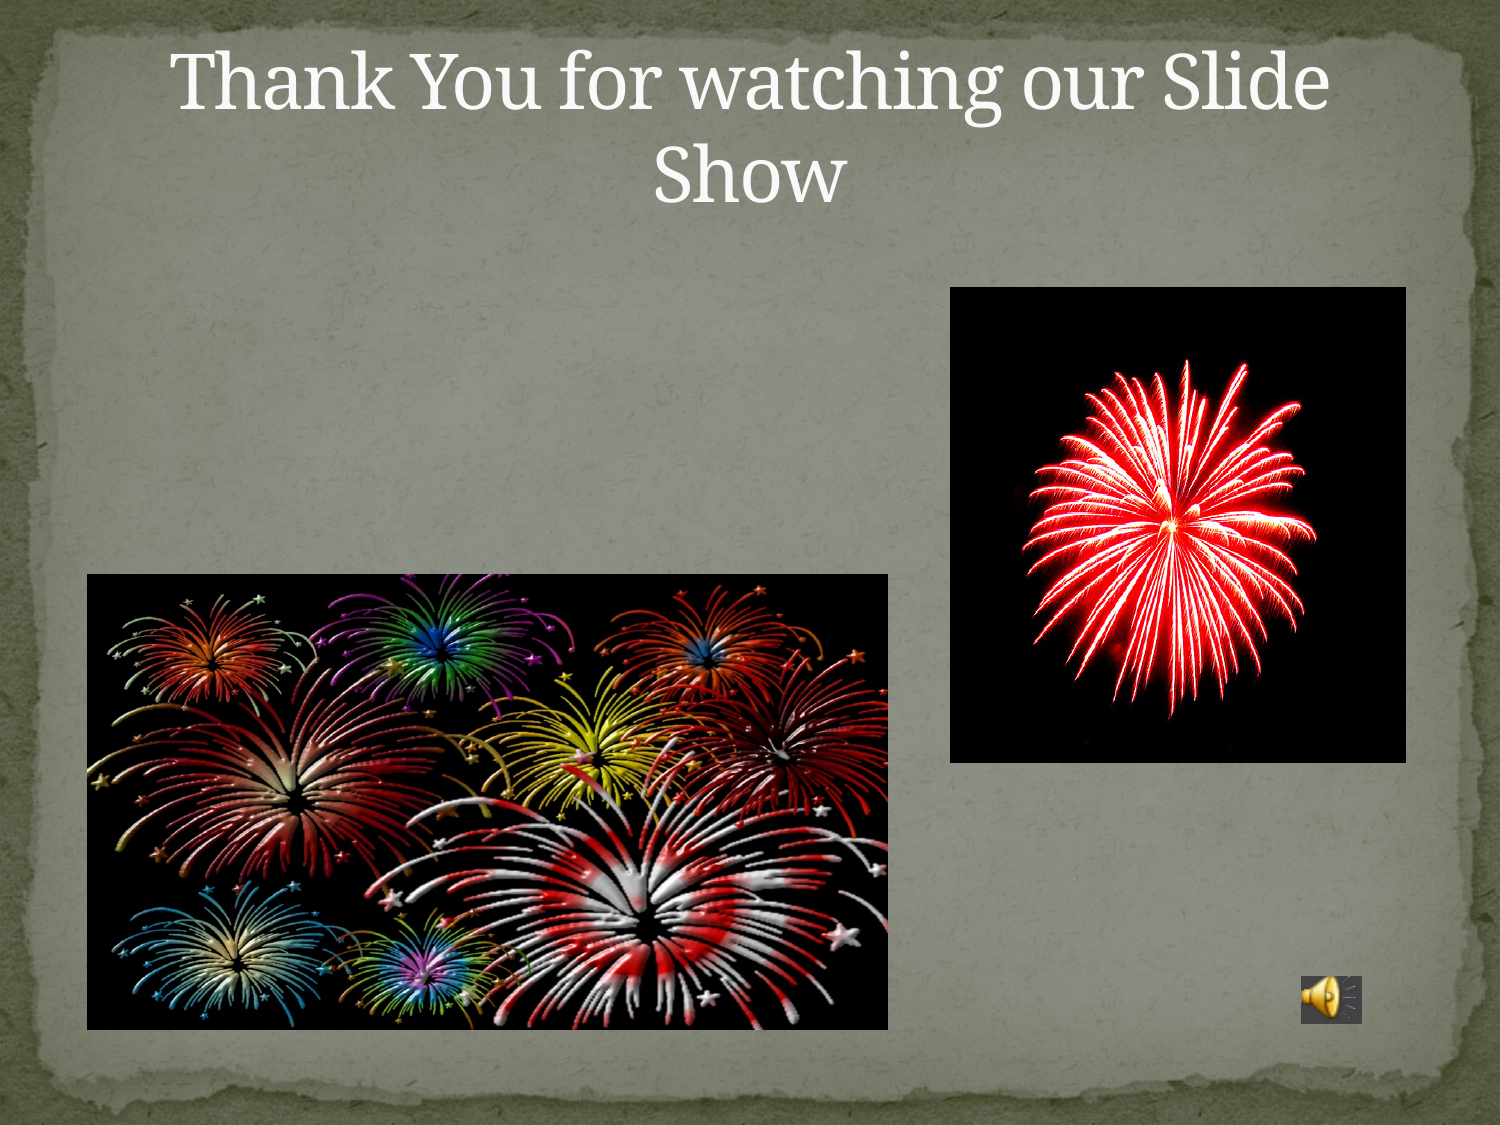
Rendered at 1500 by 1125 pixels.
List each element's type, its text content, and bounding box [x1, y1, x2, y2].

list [90, 577, 887, 1028]
picture [950, 287, 1406, 763]
title Thank You for watching our Slide Show [74, 24, 1425, 225]
picture [1300, 975, 1362, 1025]
